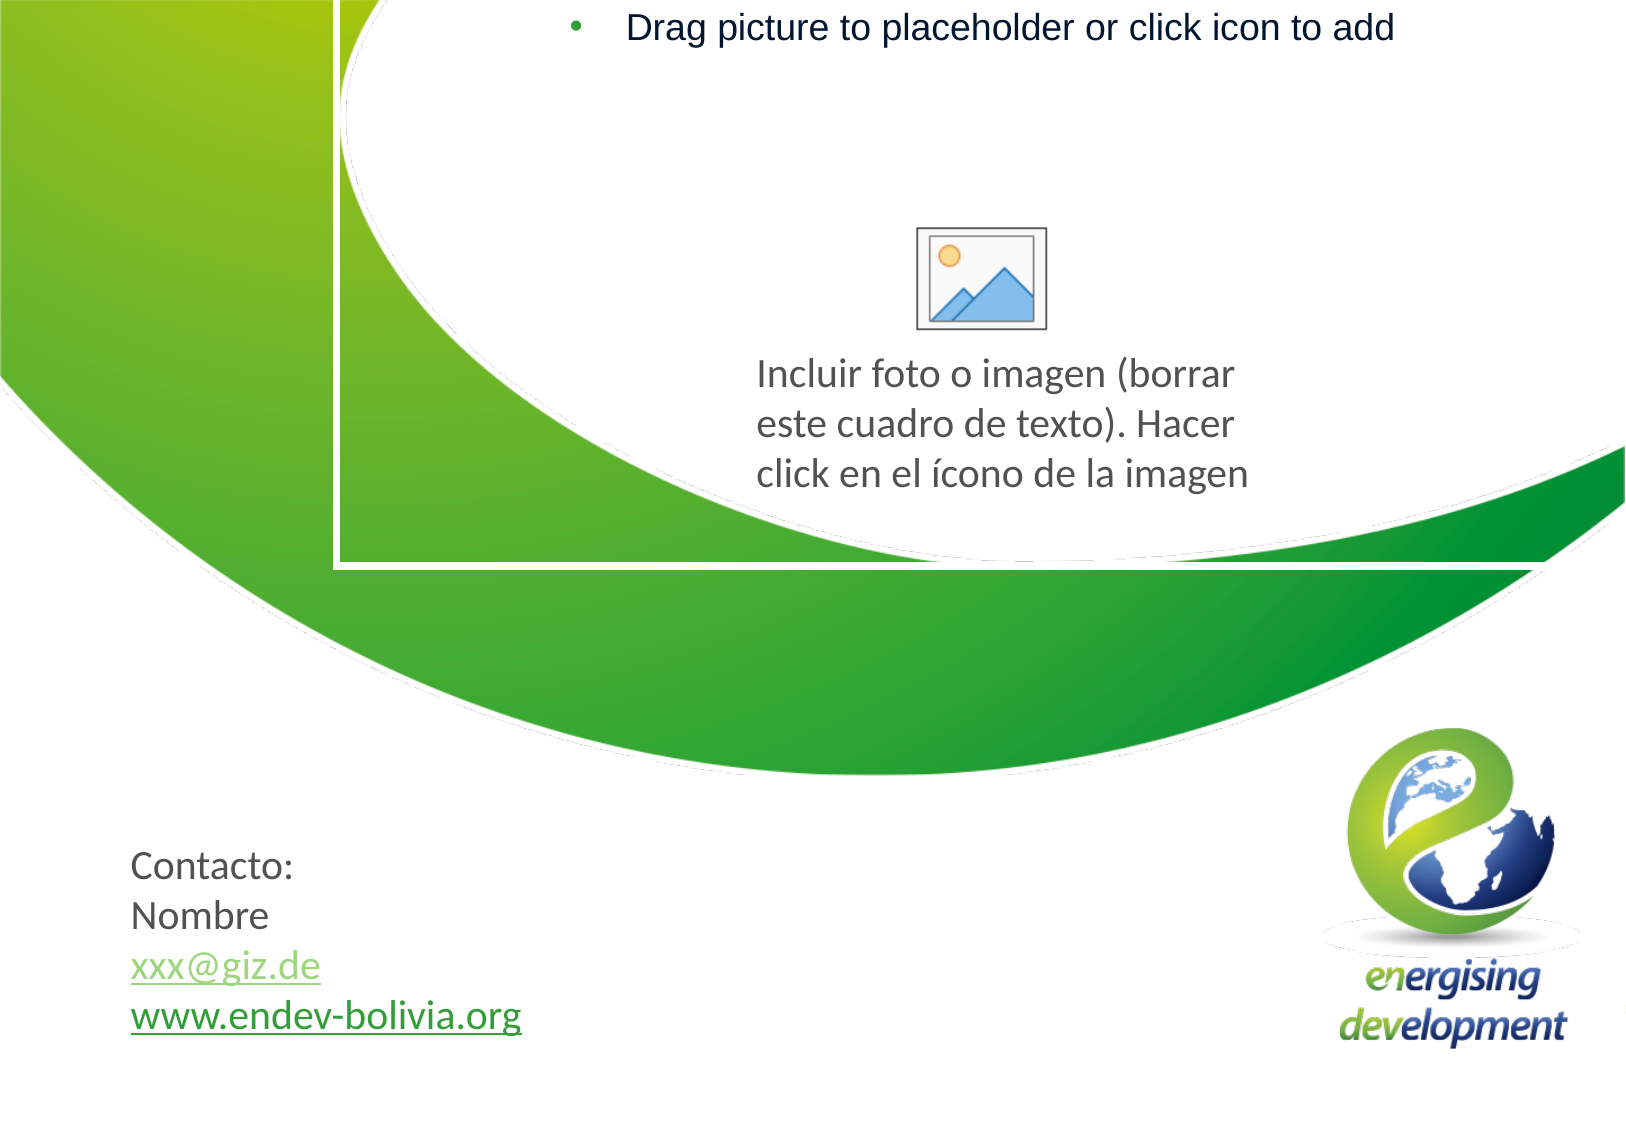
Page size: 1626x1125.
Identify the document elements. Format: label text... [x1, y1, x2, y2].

picture [339, 0, 1625, 563]
subtitle Contacto: Nombre xxx@giz.de www.endev-bolivia.org [115, 869, 1285, 1043]
picture [0, 0, 1625, 1050]
